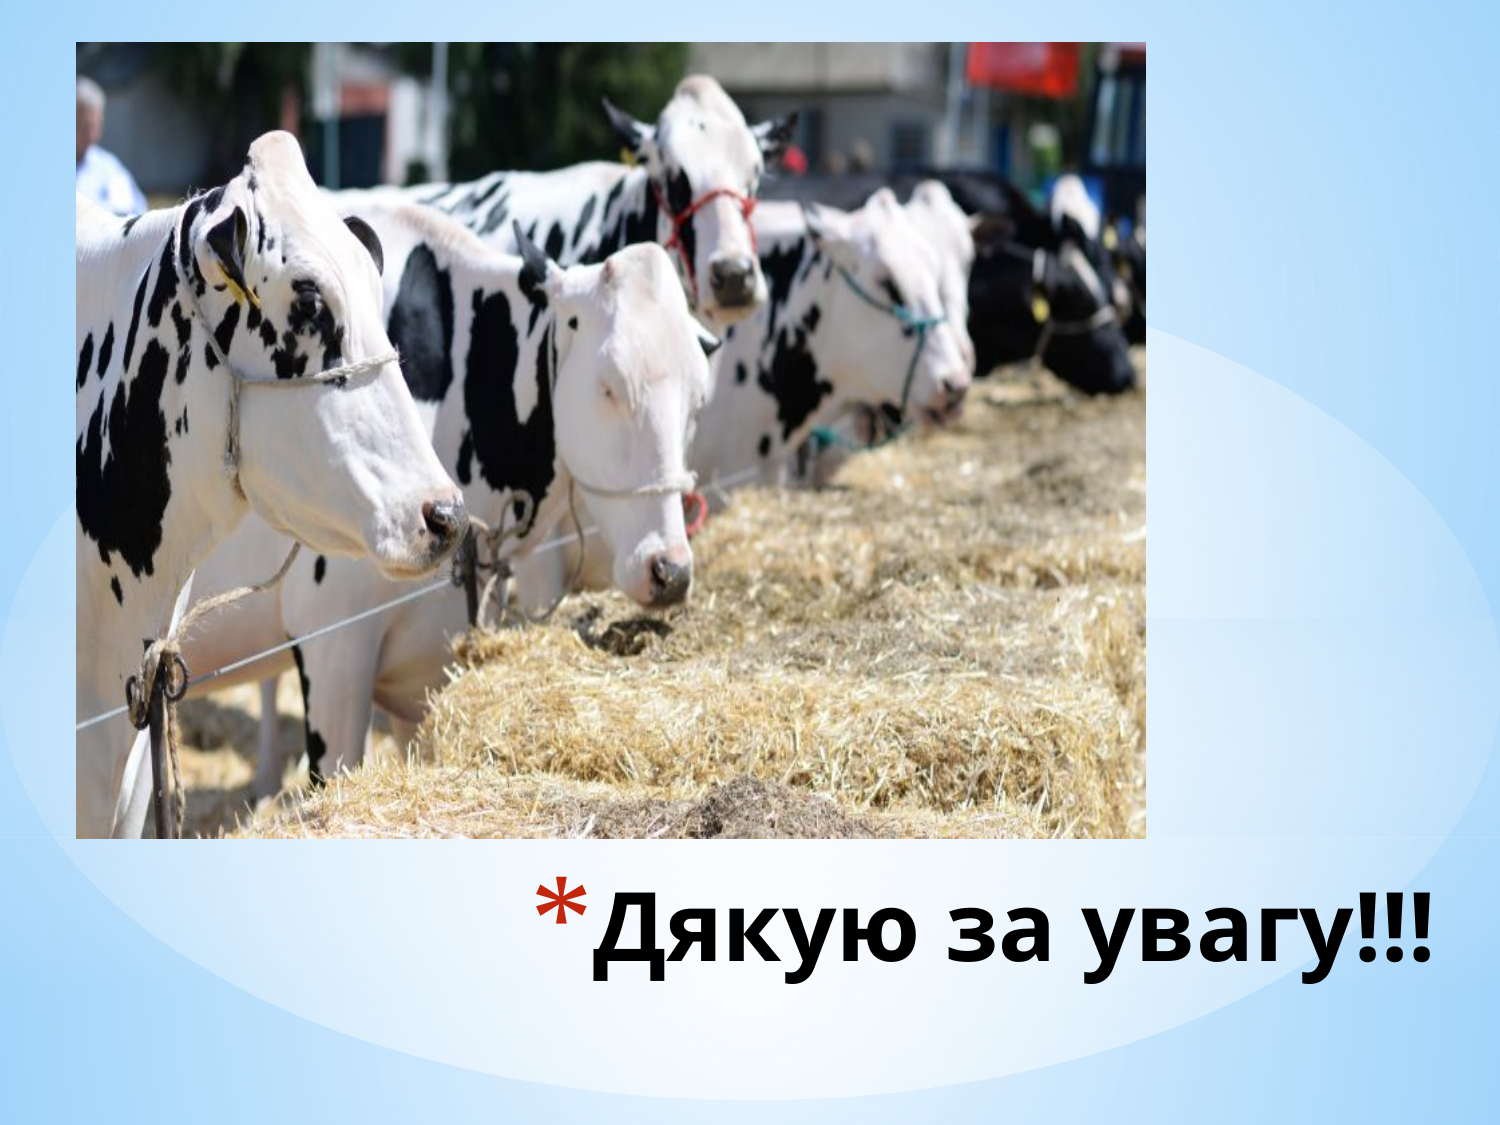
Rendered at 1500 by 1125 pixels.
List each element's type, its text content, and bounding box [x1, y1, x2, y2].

title Дякую за увагу!!! [383, 857, 1453, 1046]
picture [76, 42, 1146, 840]
